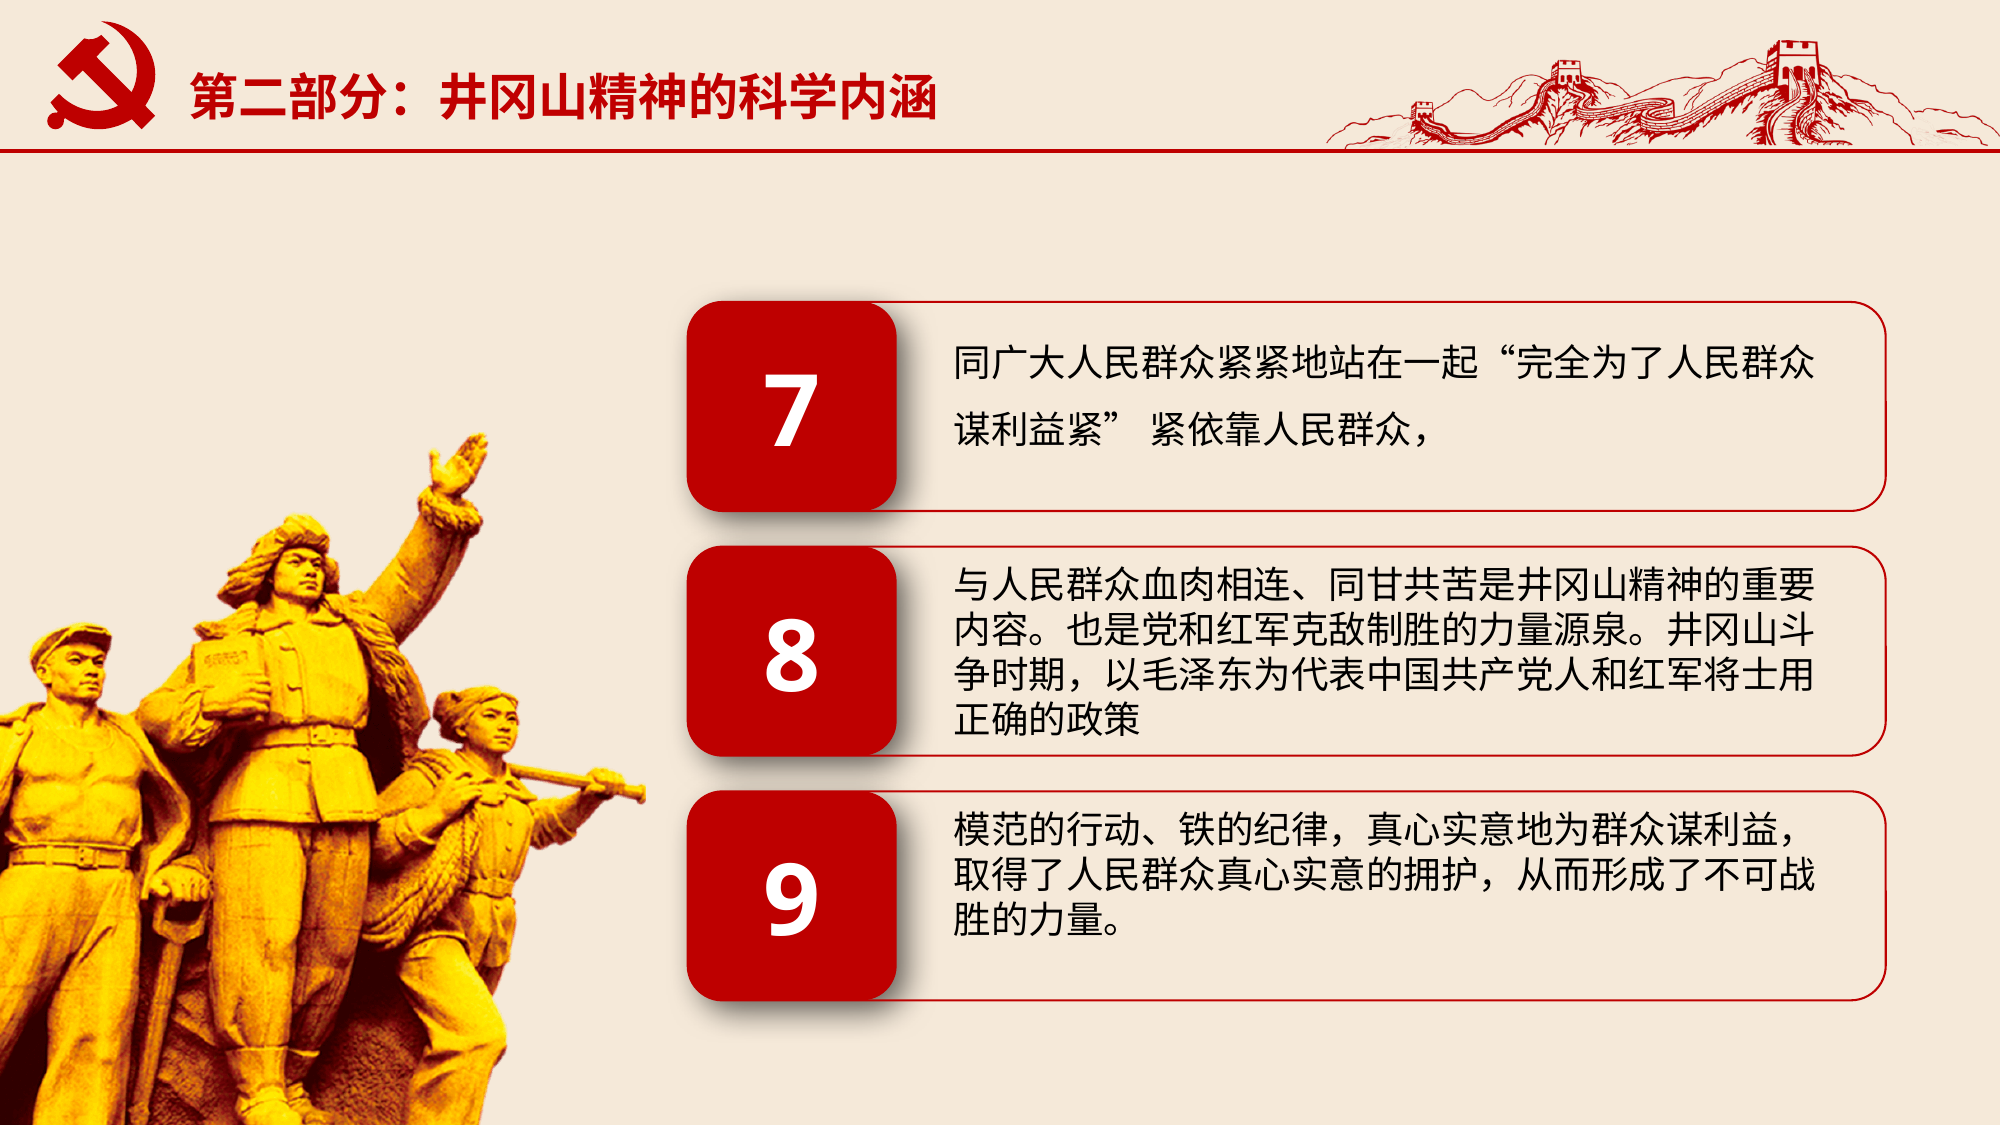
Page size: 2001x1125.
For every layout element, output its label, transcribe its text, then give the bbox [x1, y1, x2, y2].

picture [1326, 40, 2000, 151]
picture [0, 432, 646, 1125]
text_box [47, 21, 156, 130]
text_box 同广大人民群众紧紧地站在一起“完全为了人民群众谋利益紧” 紧依靠人民群众， [939, 308, 1847, 459]
text_box [687, 546, 1886, 756]
text_box 第二部分：井冈山精神的科学内涵 [173, 57, 1038, 133]
text_box 模范的行动、铁的纪律，真心实意地为群众谋利益，取得了人民群众真心实意的拥护，从而形成了不可战胜的力量。 [939, 798, 1847, 948]
text_box 与人民群众血肉相连、同甘共苦是井冈山精神的重要内容。也是党和红军克敌制胜的力量源泉。井冈山斗争时期，以毛泽东为代表中国共产党人和红军将士用正确的政策 [939, 553, 1847, 749]
text_box [687, 301, 1886, 512]
text_box [687, 791, 1886, 1001]
